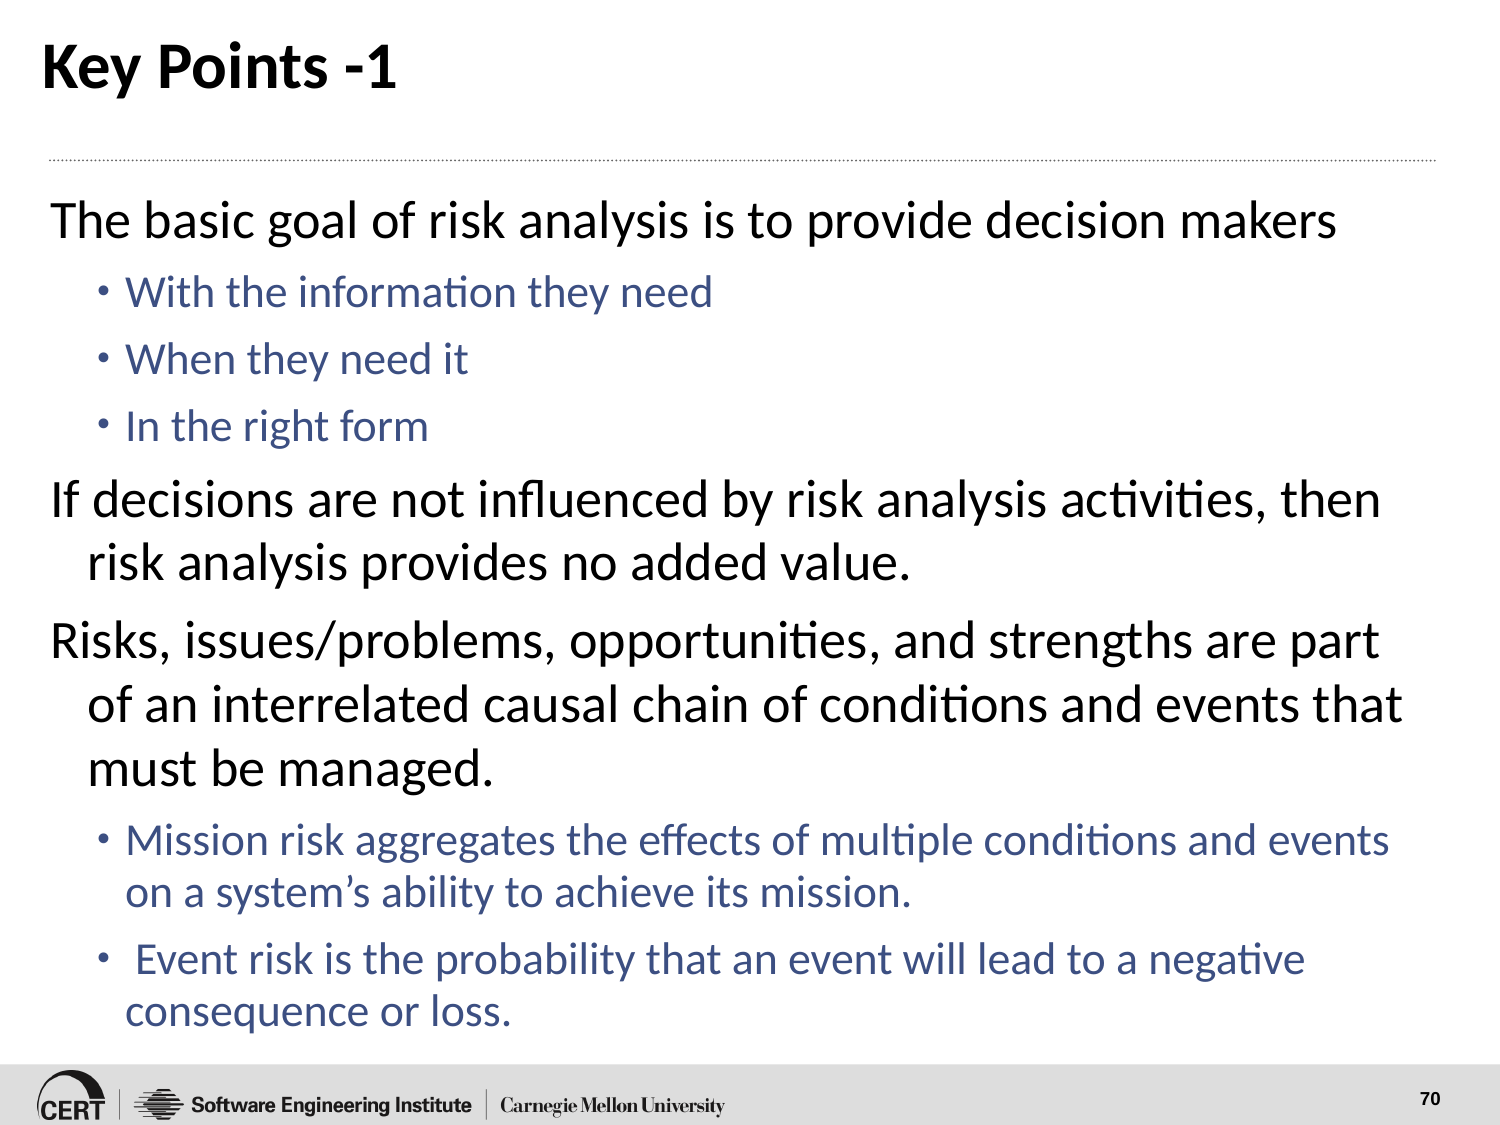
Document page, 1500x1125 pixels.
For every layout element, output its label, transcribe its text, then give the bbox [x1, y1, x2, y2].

list The basic goal of risk analysis is to provide decision makers With the information they need When they need it In the right form If decisions are not influenced by risk analysis activities, then risk analysis provides no added value. Risks, issues/problems, opportunities, and strengths are part of an interrelated causal chain of conditions and events that must be managed. Mission risk aggregates the effects of multiple conditions and events on a system’s ability to achieve its mission. Event risk is the probability that an event will lead to a negative consequence or loss. [49, 187, 1438, 1001]
title Key Points -1 [42, 37, 1434, 155]
picture [37, 1069, 725, 1122]
